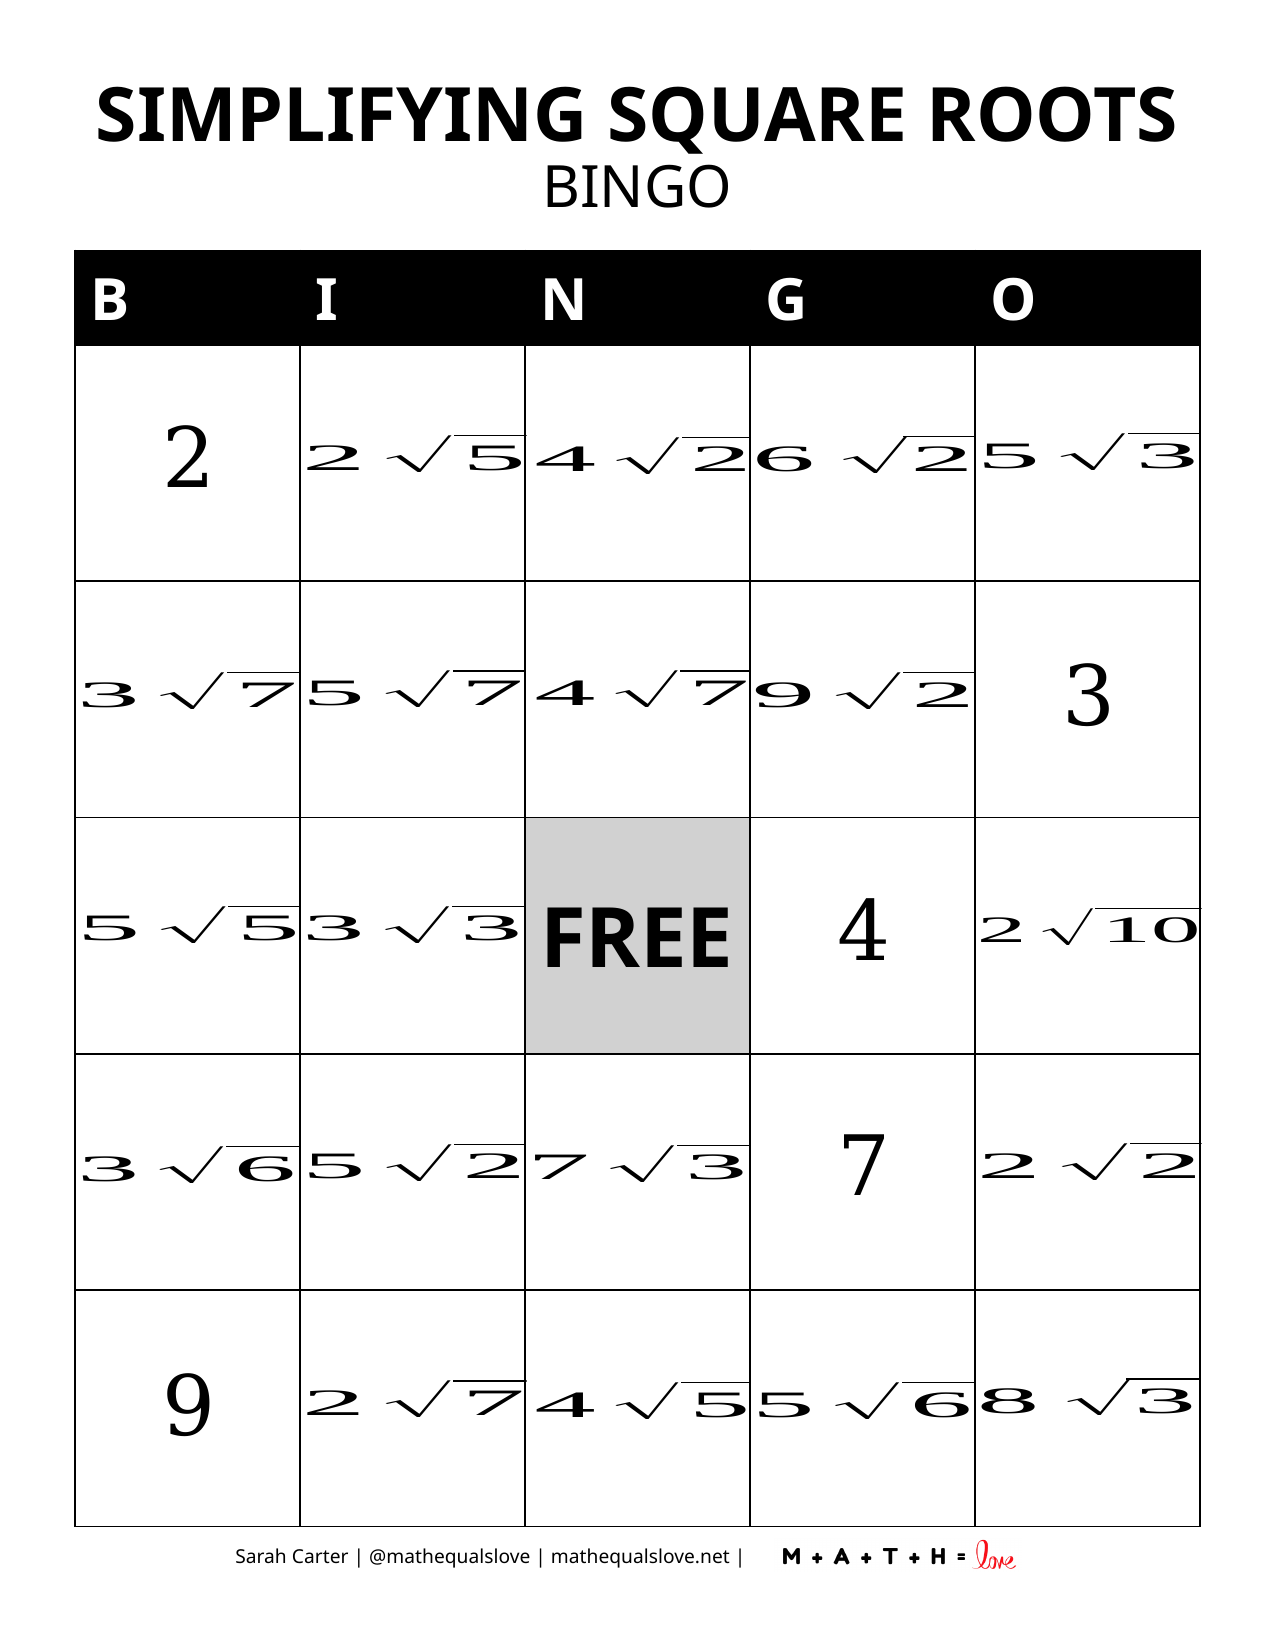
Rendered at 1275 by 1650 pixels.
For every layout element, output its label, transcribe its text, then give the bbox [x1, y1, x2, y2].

table_cell [526, 1291, 749, 1526]
table_cell [751, 1291, 974, 1526]
table_cell [751, 582, 974, 817]
table_cell [76, 1426, 299, 1526]
table_cell [76, 346, 299, 430]
table_cell [751, 1055, 974, 1138]
table_cell [301, 582, 524, 817]
table_cell [526, 582, 749, 817]
table_cell [76, 1055, 299, 1289]
text_box 4 [750, 903, 978, 951]
table_cell [751, 951, 974, 1053]
table_cell [976, 1291, 1199, 1526]
text_box SIMPLIFYING SQUARE ROOTS [74, 59, 1200, 165]
text_box BINGO [74, 165, 1200, 226]
table_cell [976, 346, 1199, 580]
table_header G [751, 251, 974, 344]
table_cell FREE [526, 818, 749, 1053]
table_cell [976, 582, 1199, 668]
table_cell [751, 818, 974, 903]
table_cell [76, 478, 299, 580]
table_cell [301, 818, 524, 1053]
table_cell [526, 346, 749, 580]
table_cell [301, 346, 524, 580]
table_cell [751, 1186, 974, 1289]
text_box 9 [75, 1378, 303, 1426]
table_cell [76, 1291, 299, 1378]
table_cell [976, 1055, 1199, 1289]
text_box 2 [75, 430, 303, 478]
table_cell [76, 582, 299, 817]
table_cell [526, 1055, 749, 1289]
table_cell [976, 818, 1199, 1053]
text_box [220, 1535, 1055, 1576]
table_header O [976, 251, 1199, 344]
table_header I [301, 251, 524, 344]
table_cell [976, 716, 1199, 817]
table_cell [76, 818, 299, 1053]
table_cell [301, 1291, 524, 1526]
text_box 3 [975, 668, 1203, 716]
table_header N [526, 251, 749, 344]
table_header B [76, 251, 299, 344]
text_box 7 [750, 1138, 978, 1186]
table_cell [751, 346, 974, 580]
table_cell [301, 1055, 524, 1289]
